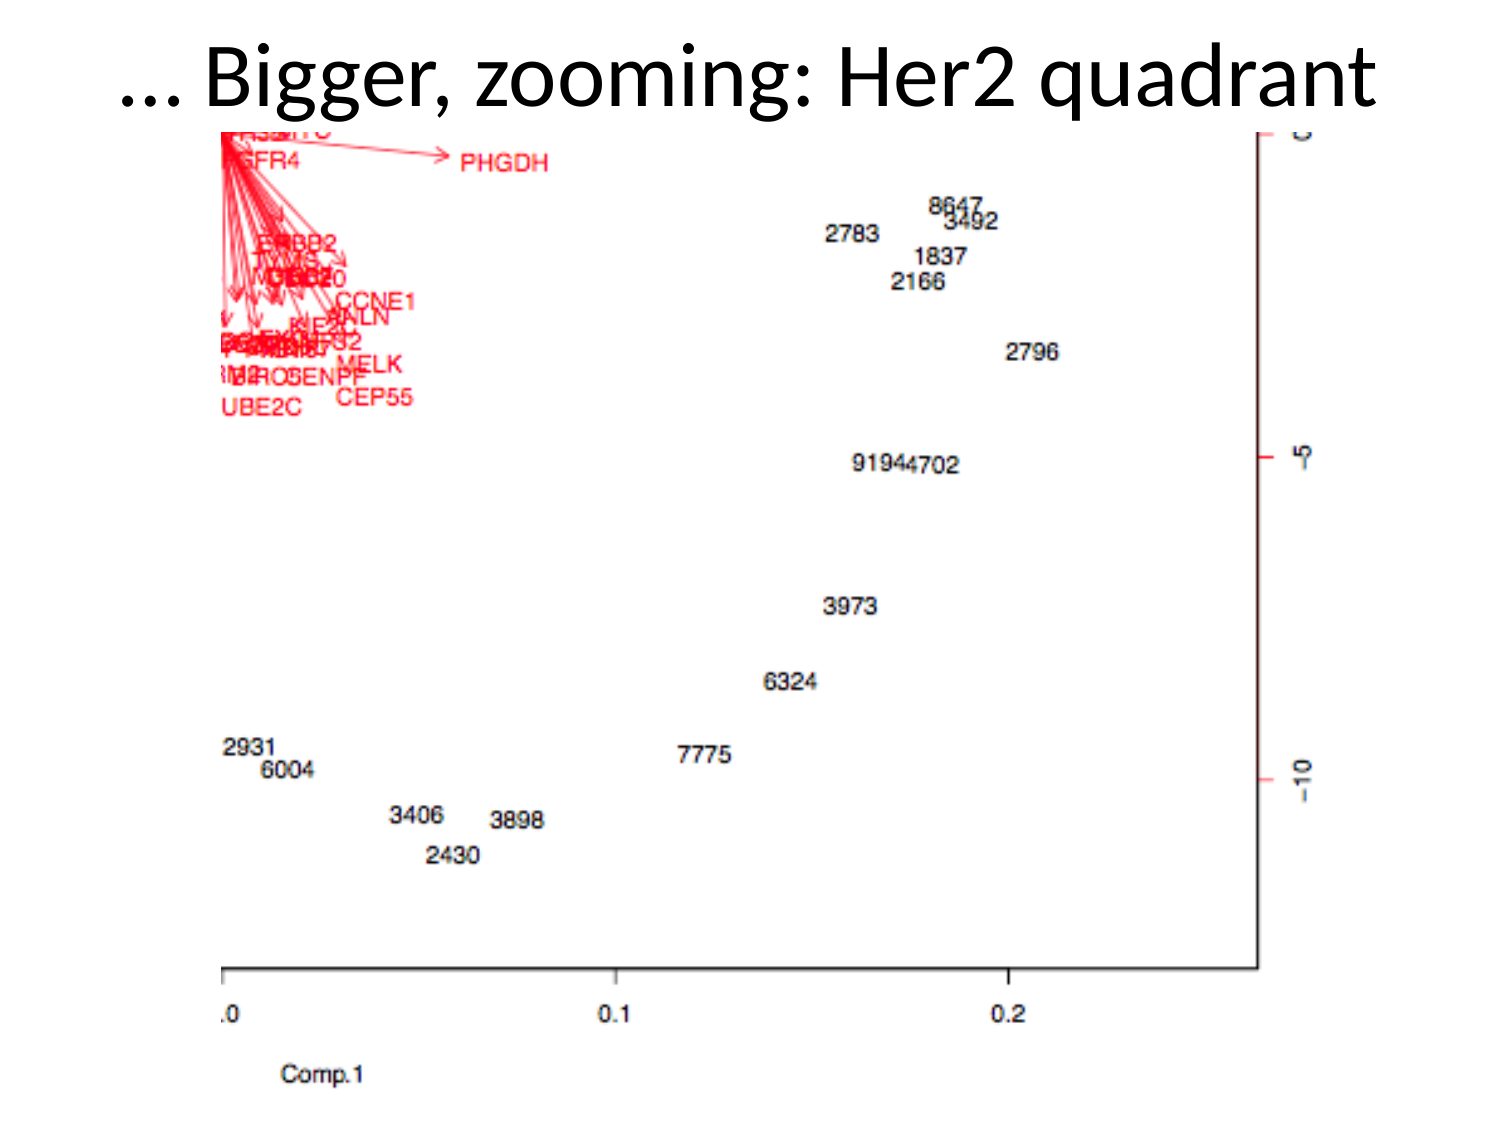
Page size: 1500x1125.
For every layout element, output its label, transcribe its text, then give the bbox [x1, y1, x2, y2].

picture [220, 132, 1351, 1101]
title … Bigger, zooming: Her2 quadrant [75, 0, 1425, 164]
